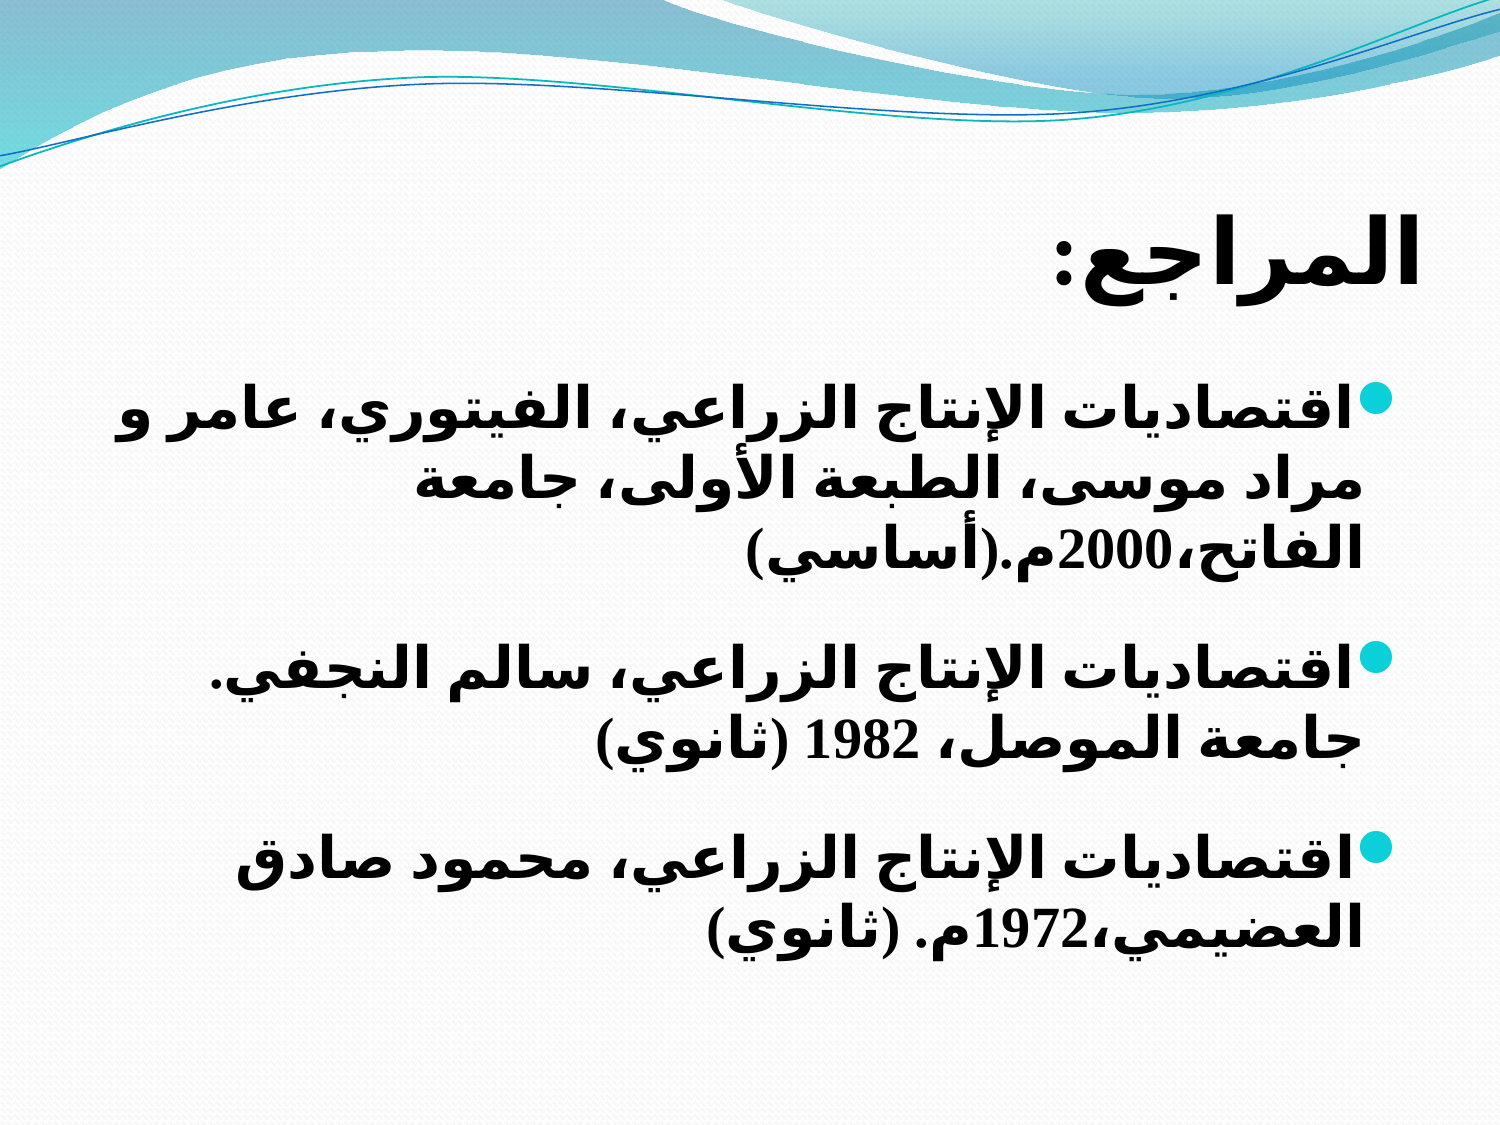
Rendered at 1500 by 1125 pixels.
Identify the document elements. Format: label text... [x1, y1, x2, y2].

title المراجع: [75, 115, 1425, 303]
list اقتصاديات الإنتاج الزراعي، الفيتوري، عامر و مراد موسى، الطبعة الأولى، جامعة الفاتح،2000م.(أساسي) اقتصاديات الإنتاج الزراعي، سالم النجفي. جامعة الموصل، 1982 (ثانوي) اقتصاديات الإنتاج الزراعي، محمود صادق العضيمي،1972م. (ثانوي) [50, 362, 1426, 951]
